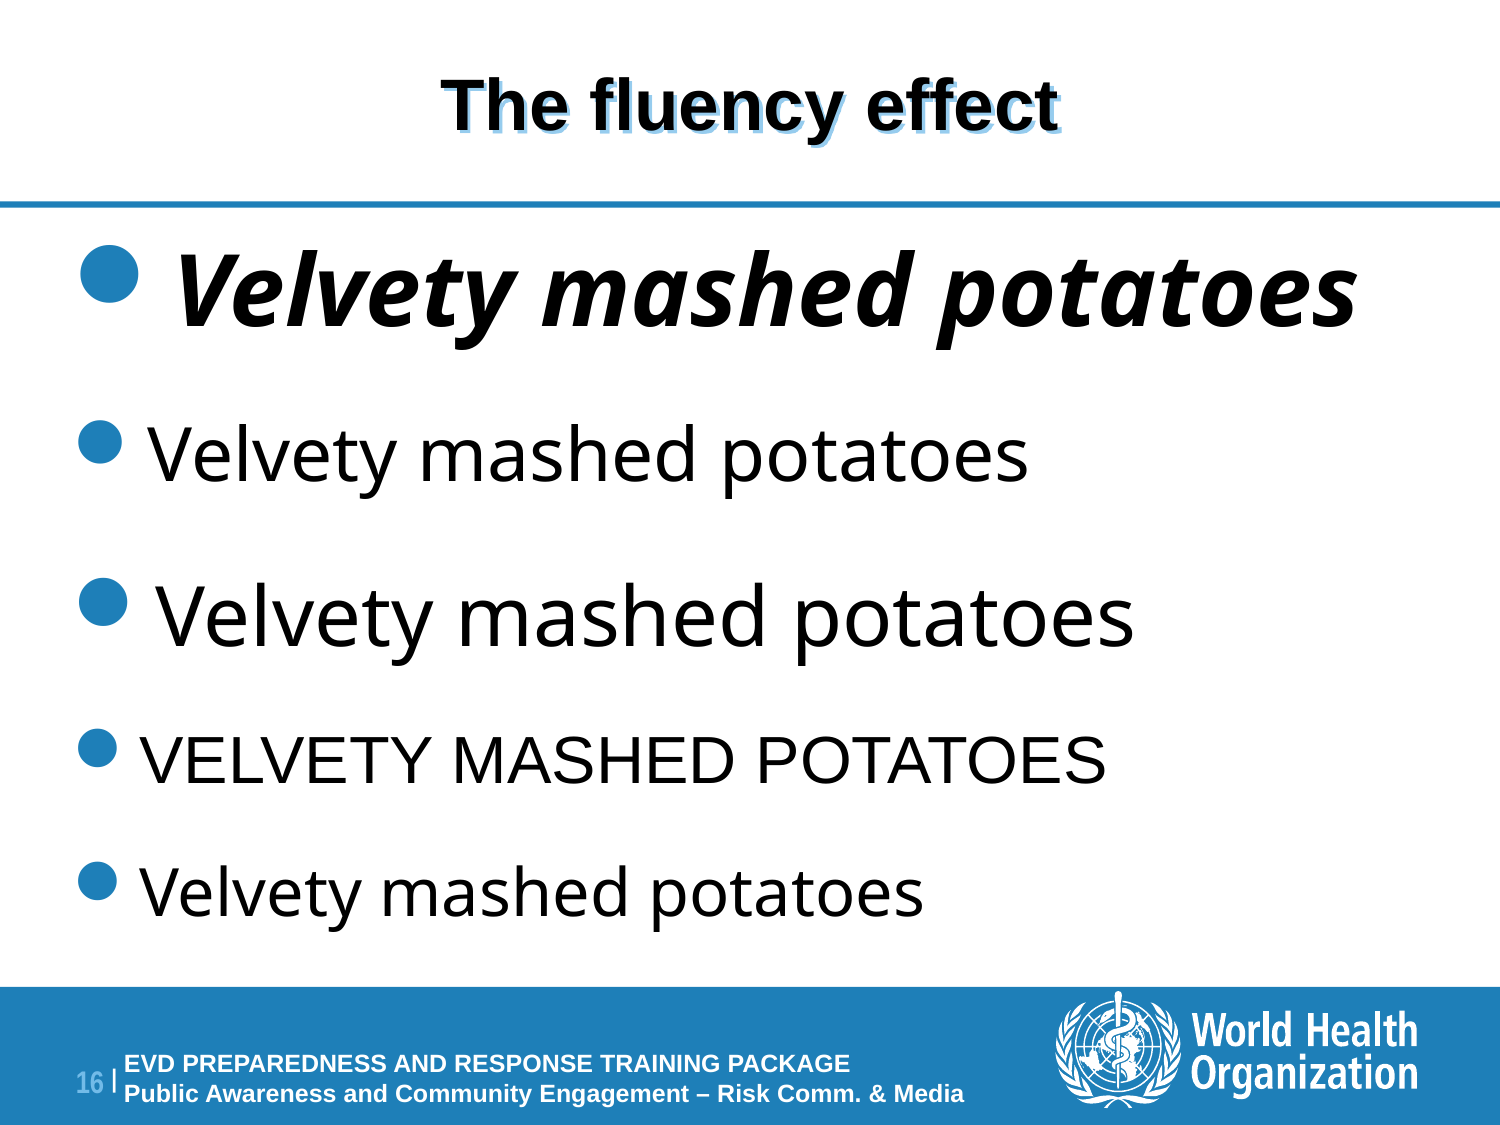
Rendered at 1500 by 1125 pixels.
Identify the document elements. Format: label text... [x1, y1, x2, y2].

title The fluency effect [0, 0, 1500, 204]
list Velvety mashed potatoes Velvety mashed potatoes Velvety mashed potatoes VELVETY MASHED POTATOES Velvety mashed potatoes [72, 226, 1433, 984]
